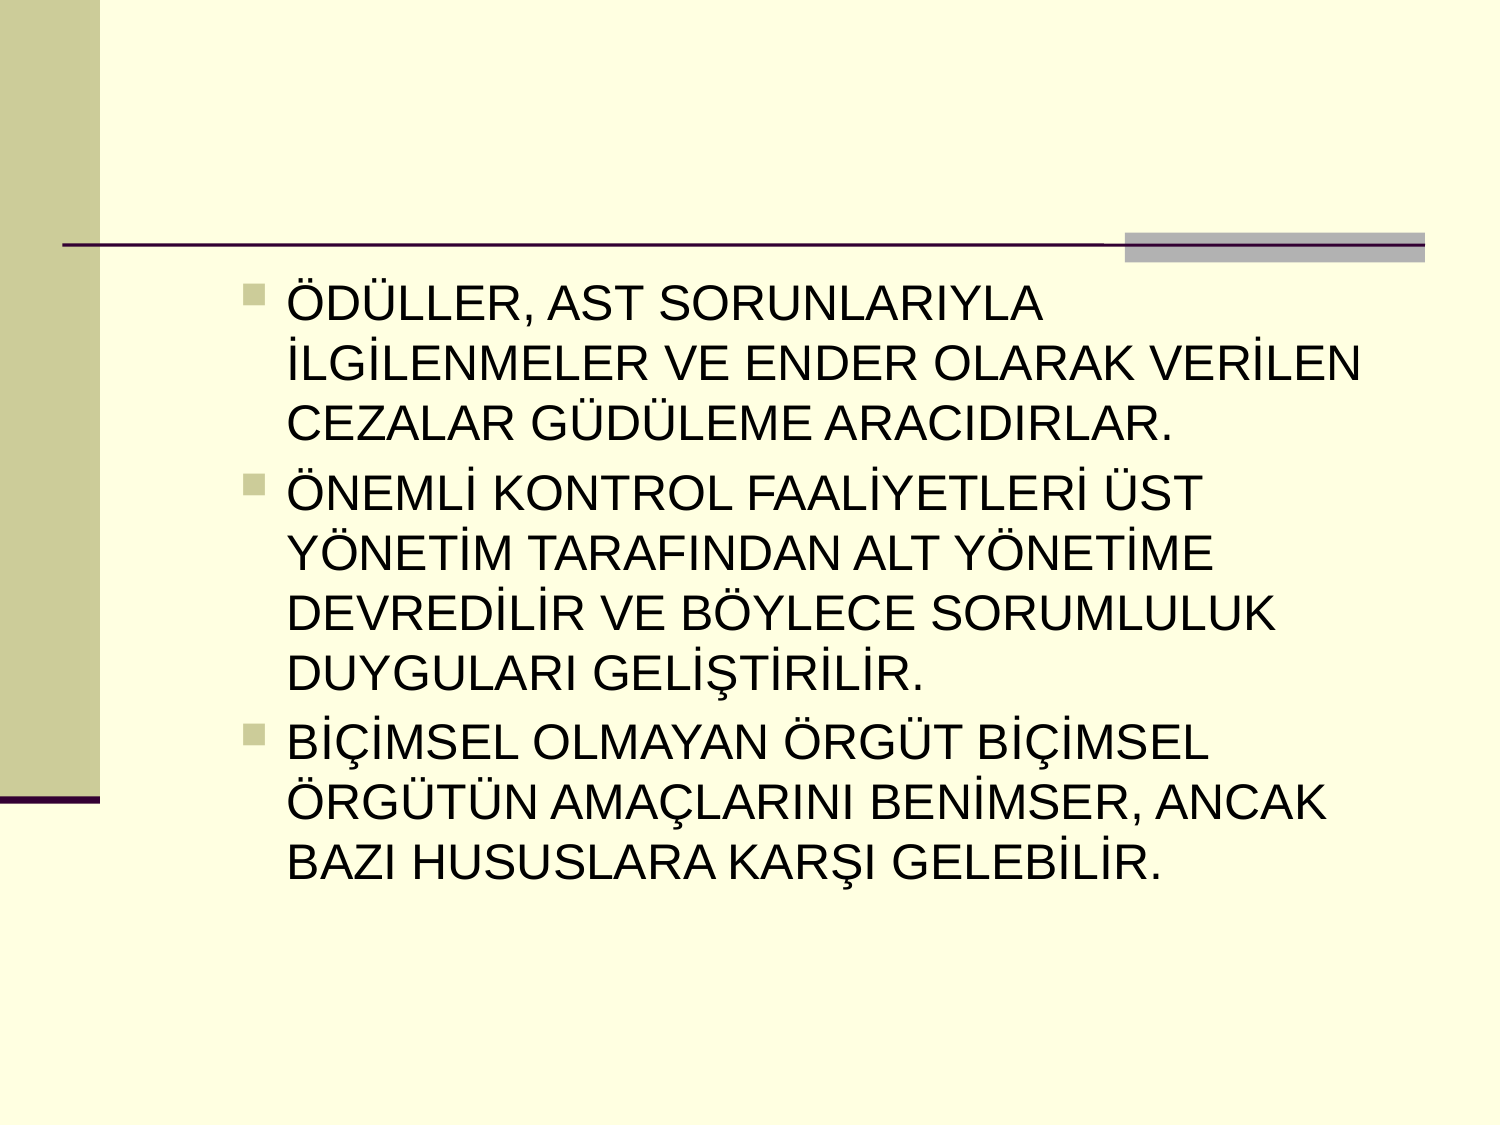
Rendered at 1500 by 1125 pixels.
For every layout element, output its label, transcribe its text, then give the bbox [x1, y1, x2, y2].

list ÖDÜLLER, AST SORUNLARIYLA İLGİLENMELER VE ENDER OLARAK VERİLEN CEZALAR GÜDÜLEME ARACIDIRLAR. ÖNEMLİ KONTROL FAALİYETLERİ ÜST YÖNETİM TARAFINDAN ALT YÖNETİME DEVREDİLİR VE BÖYLECE SORUMLULUK DUYGULARI GELİŞTİRİLİR. BİÇİMSEL OLMAYAN ÖRGÜT BİÇİMSEL ÖRGÜTÜN AMAÇLARINI BENİMSER, ANCAK BAZI HUSUSLARA KARŞI GELEBİLİR. [149, 262, 1426, 1006]
